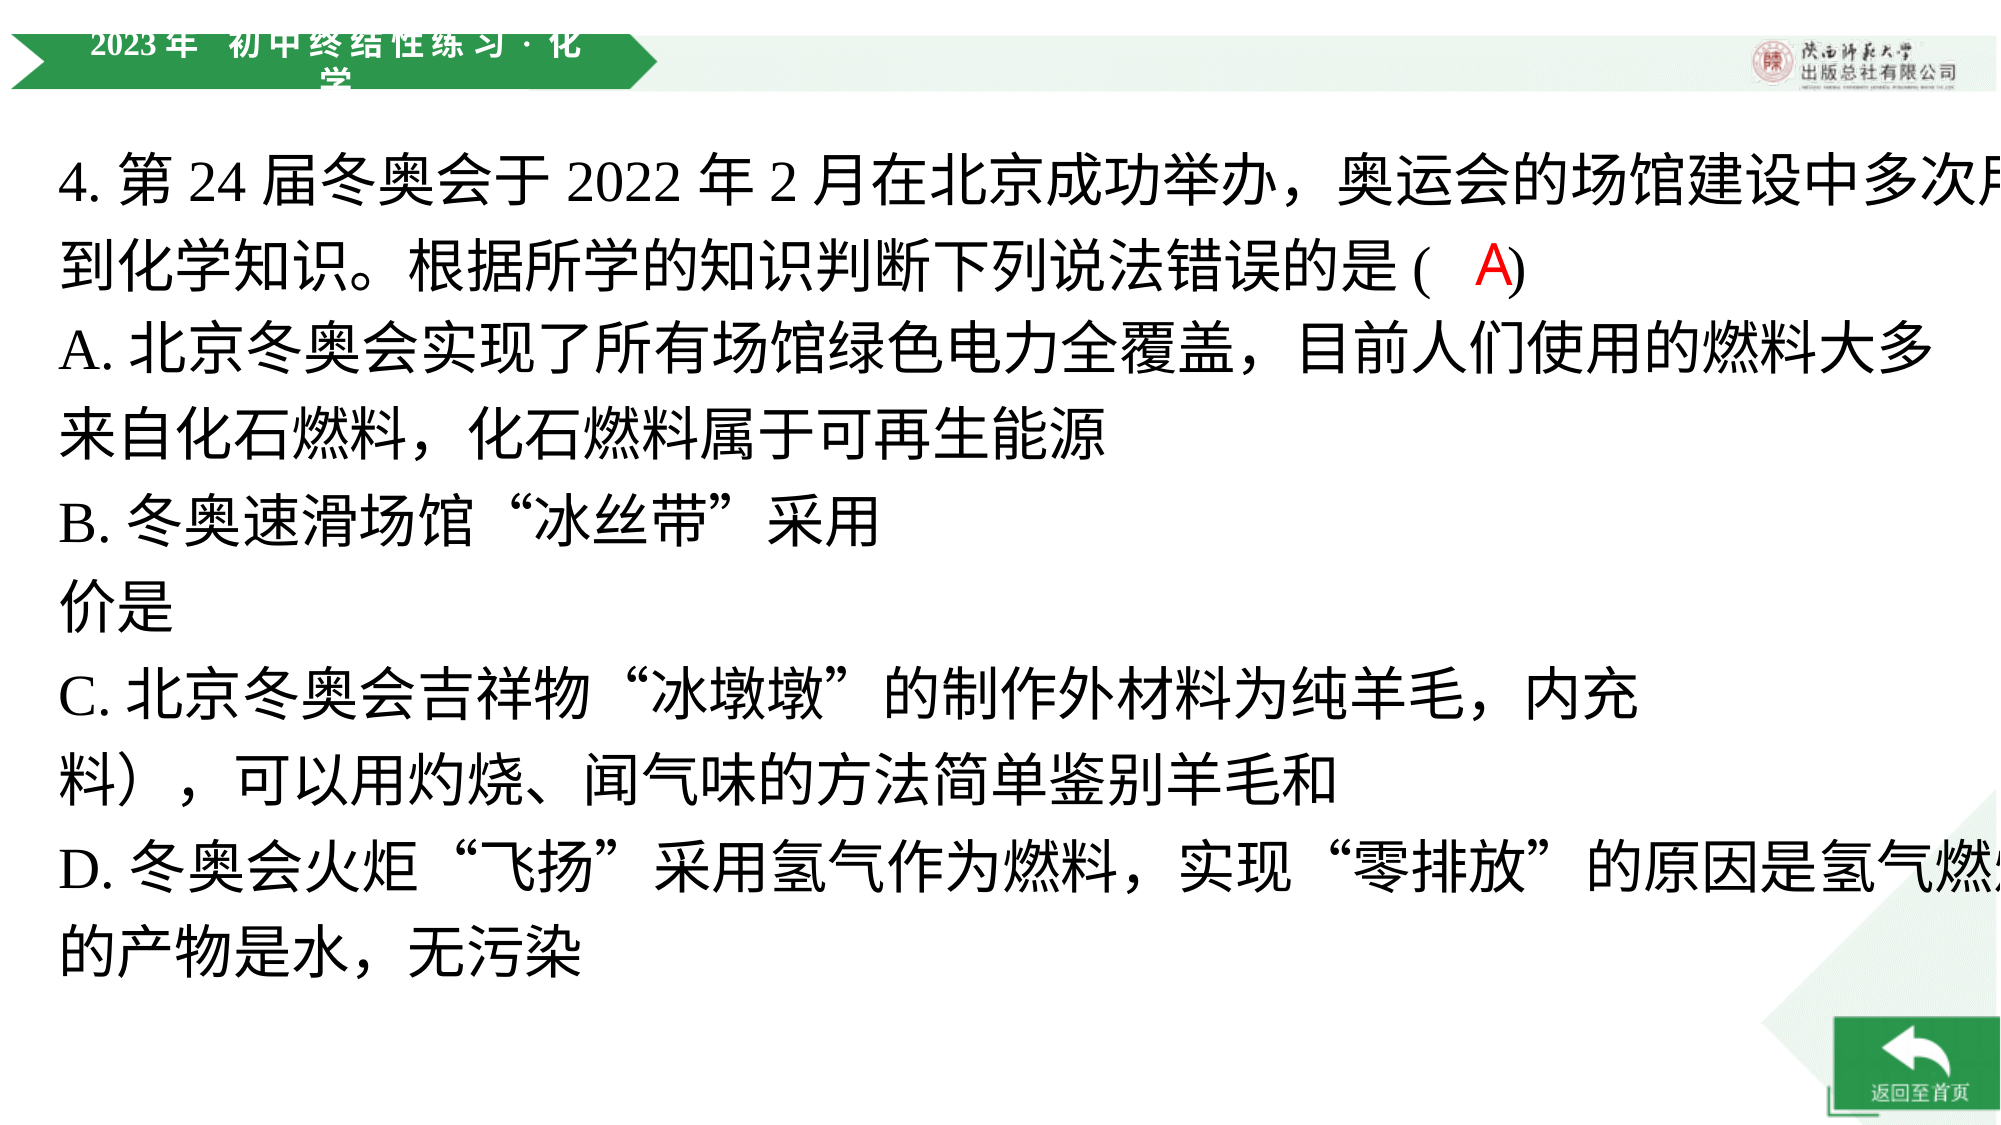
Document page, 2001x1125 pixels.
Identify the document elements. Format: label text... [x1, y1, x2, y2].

text_box 4.第24届冬奥会于2022年2月在北京成功举办，奥运会的场馆建设中多次用 到化学知识。根据所学的知识判断下列说法错误的是( ) [58, 128, 1941, 290]
picture [0, 0, 2001, 1125]
text_box A [1466, 212, 1522, 291]
